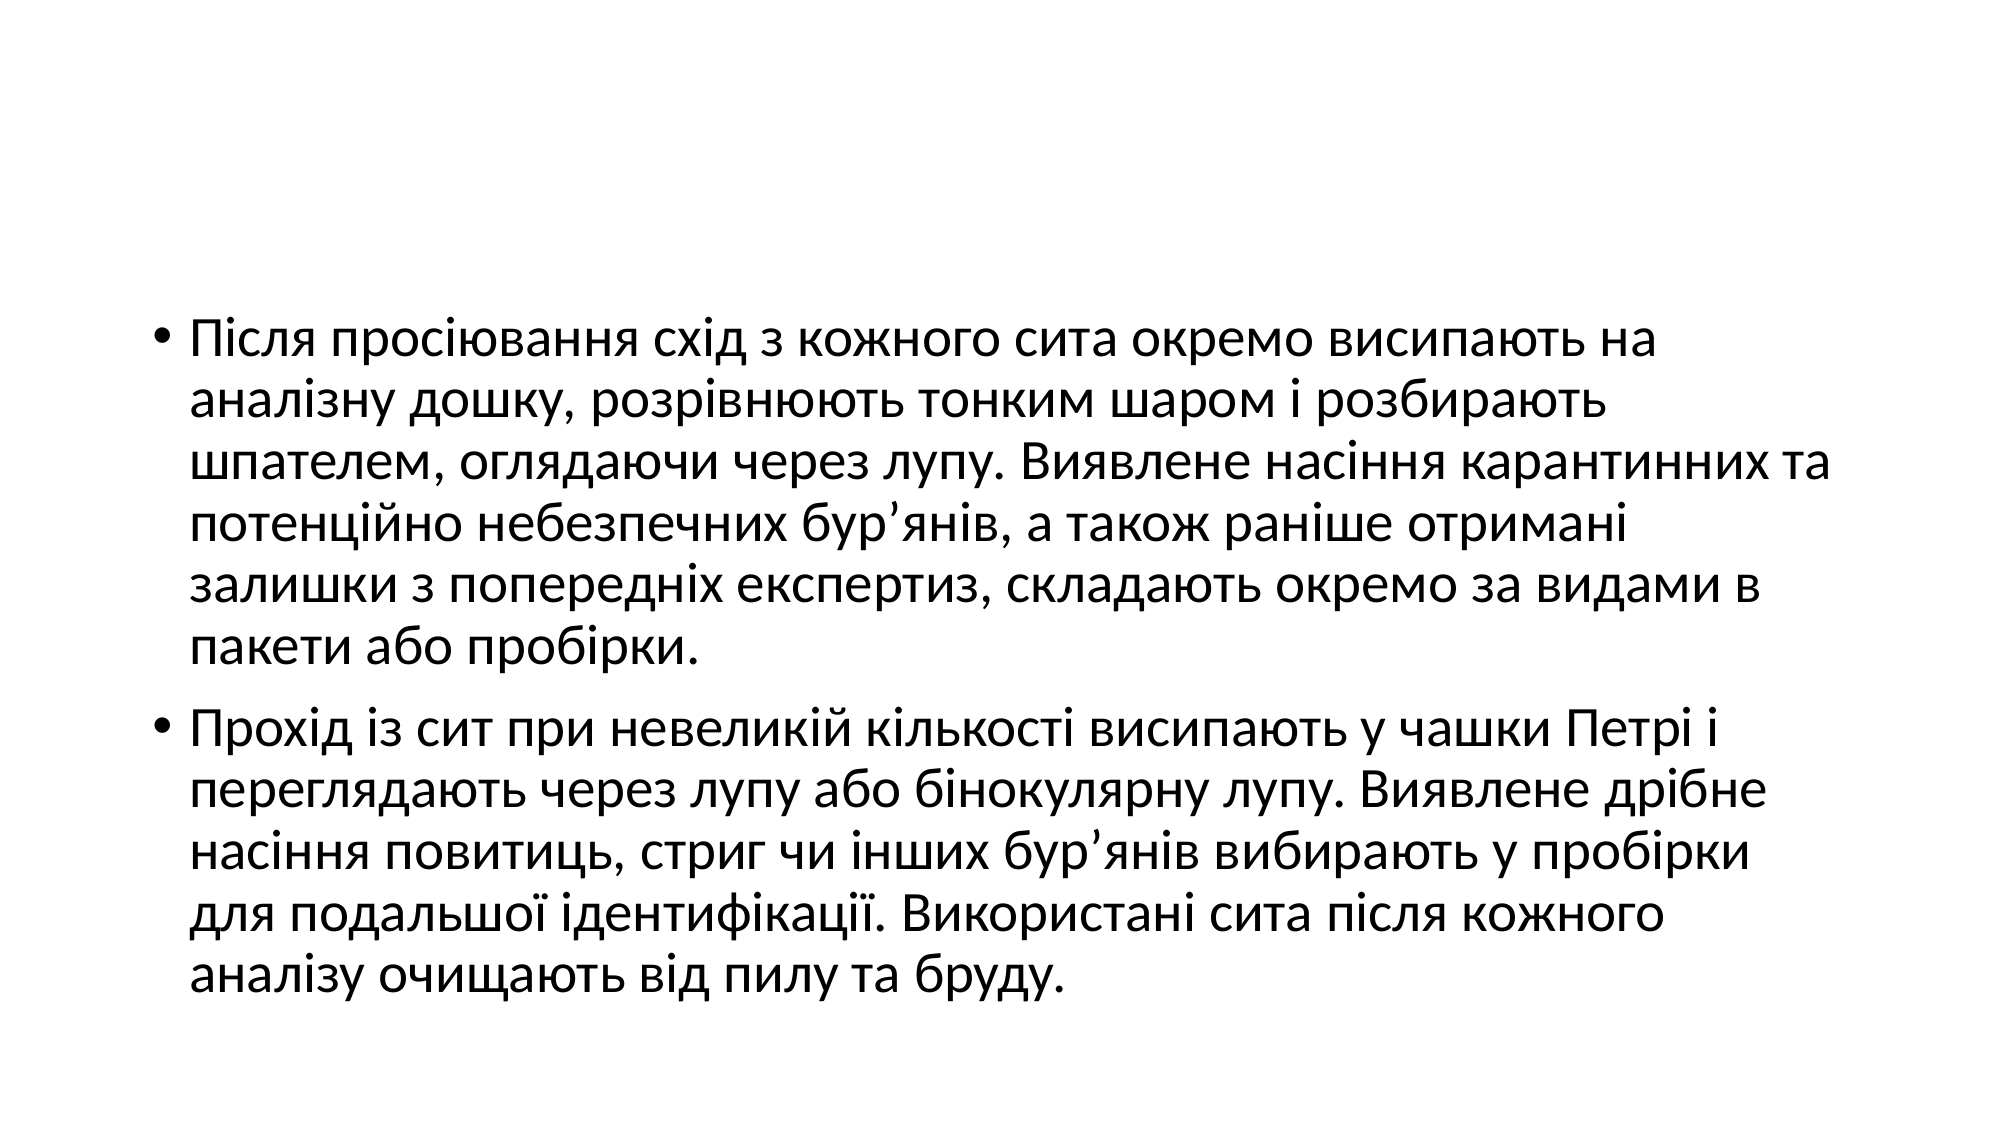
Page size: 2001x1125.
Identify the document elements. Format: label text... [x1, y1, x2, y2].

list Після просіювання схід з кожного сита окремо висипають на аналізну дошку, розрівнюють тонким шаром і розбирають шпателем, оглядаючи через лупу. Виявлене насіння карантинних та потенційно небезпечних бур’янів, а також раніше отримані залишки з попередніх експертиз, складають окремо за видами в пакети або пробірки. Прохід із сит при невеликій кількості висипають у чашки Петрі і переглядають через лупу або бінокулярну лупу. Виявлене дрібне насіння повитиць, стриг чи інших бур’янів вибирають у пробірки для подальшої ідентифікації. Використані сита після кожного аналізу очищають від пилу та бруду. [137, 299, 1863, 1014]
